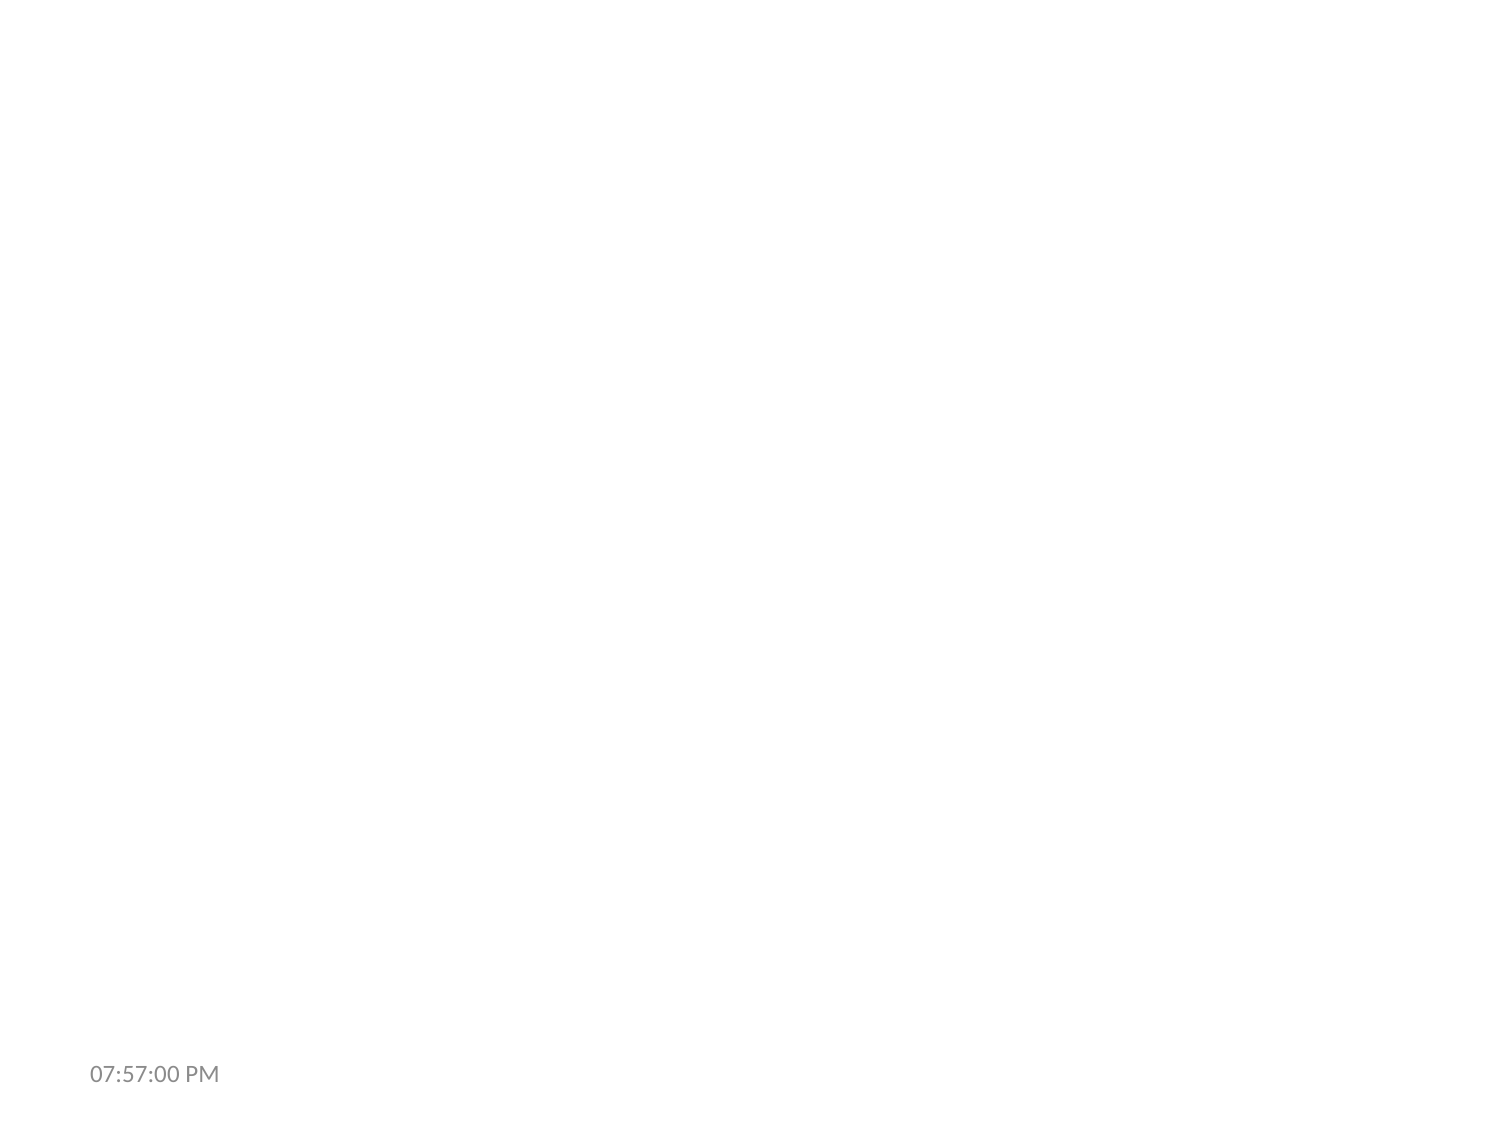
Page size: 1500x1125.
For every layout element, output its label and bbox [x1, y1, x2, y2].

slide_number [75, 1042, 425, 1103]
